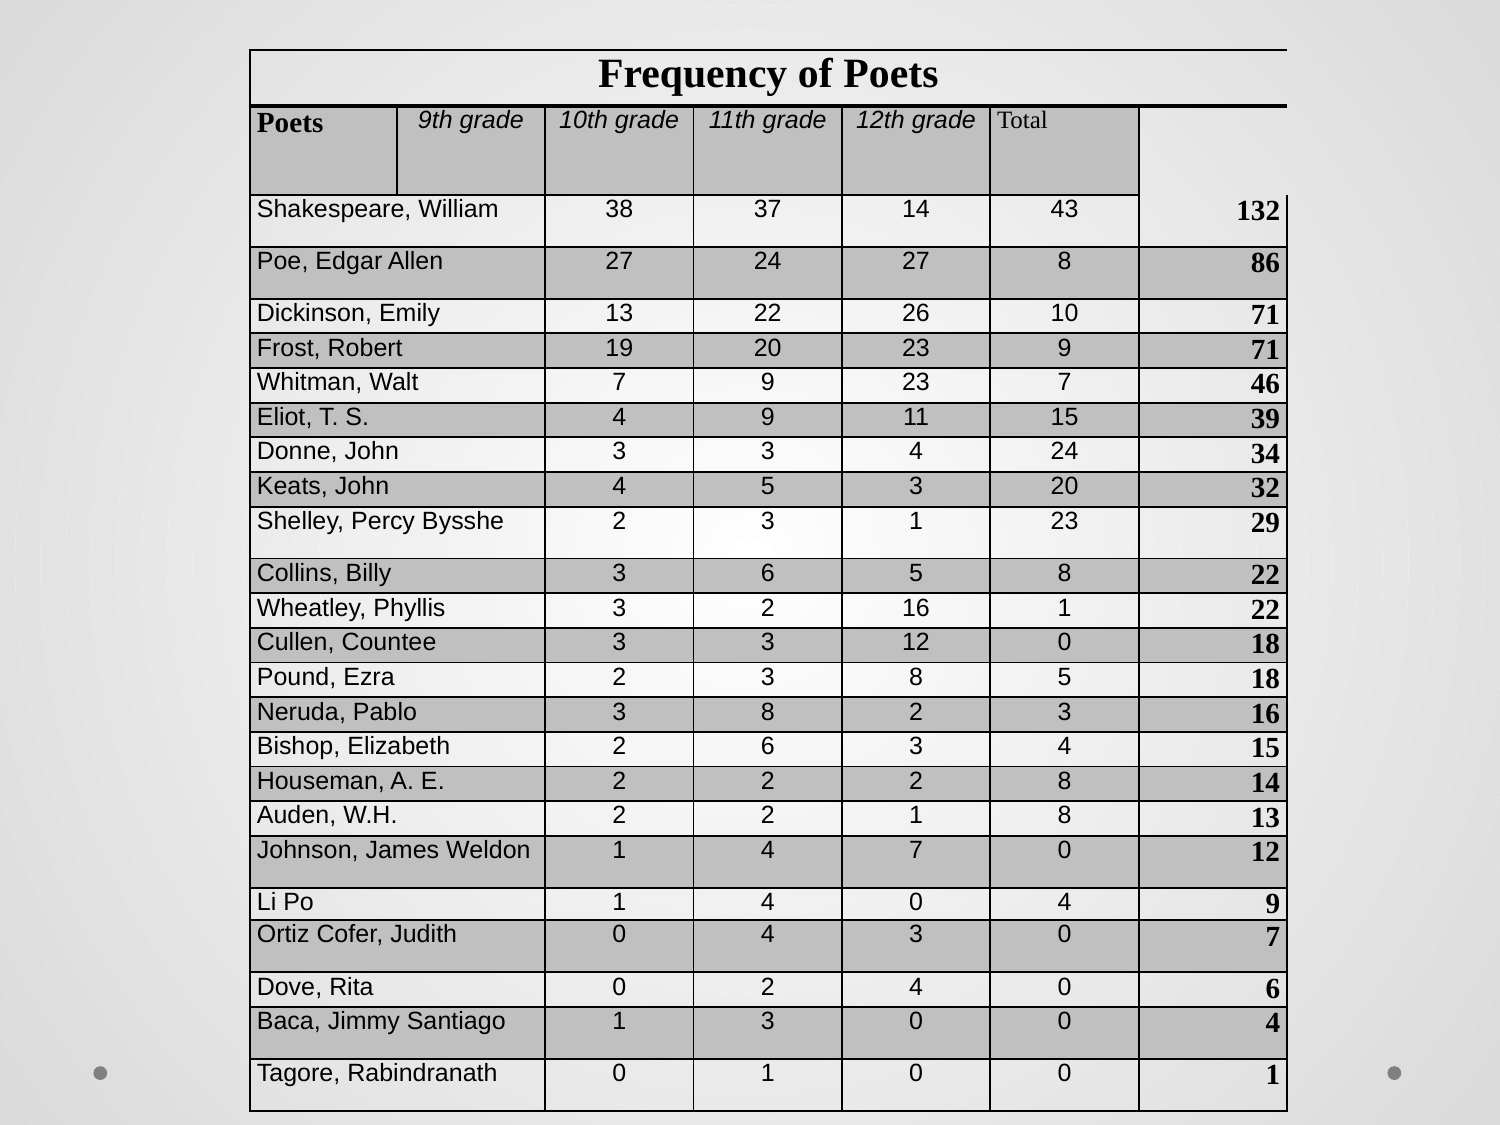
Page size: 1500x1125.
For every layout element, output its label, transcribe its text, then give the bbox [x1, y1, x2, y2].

table_cell 0 [546, 1060, 693, 1110]
table_cell 2 [546, 802, 693, 835]
table_cell 0 [991, 973, 1138, 1006]
table_cell 8 [991, 559, 1138, 592]
table_cell Auden, W.H. [251, 802, 544, 835]
table_cell 3 [546, 594, 693, 627]
table_cell 19 [546, 334, 693, 367]
table_cell 8 [991, 248, 1138, 298]
table_cell Tagore, Rabindranath [251, 1060, 544, 1110]
table_cell Li Po [251, 889, 544, 919]
table_cell 11th grade [694, 108, 841, 194]
table_cell 15 [991, 404, 1138, 436]
table_cell 4 [991, 733, 1138, 766]
table_cell 13 [546, 300, 693, 332]
table_cell 5 [991, 663, 1138, 696]
table_cell 3 [694, 508, 841, 558]
table_cell 2 [546, 733, 693, 766]
table_cell 12 [1140, 837, 1286, 887]
table_cell 3 [991, 698, 1138, 731]
table_cell 2 [694, 594, 841, 627]
table_cell 4 [694, 837, 841, 887]
table_cell 3 [546, 698, 693, 731]
table_cell 7 [991, 369, 1138, 402]
table_cell 1 [991, 594, 1138, 627]
table_cell Poe, Edgar Allen [251, 248, 544, 298]
table_cell Donne, John [251, 438, 544, 471]
table_cell 23 [991, 508, 1138, 558]
table_cell 3 [843, 473, 989, 506]
table_cell 1 [694, 1060, 841, 1110]
table_cell 4 [843, 973, 989, 1006]
table_cell 1 [546, 889, 693, 919]
table_cell 11 [843, 404, 989, 436]
table_cell Collins, Billy [251, 559, 544, 592]
table_cell 3 [843, 921, 989, 971]
table_cell 3 [843, 733, 989, 766]
table_cell 12th grade [843, 108, 989, 194]
table_cell 7 [843, 837, 989, 887]
table_cell 71 [1140, 300, 1286, 332]
table_cell 0 [991, 837, 1138, 887]
table_cell 43 [991, 196, 1138, 246]
table_cell 16 [1140, 698, 1286, 731]
table_cell 86 [1140, 248, 1286, 298]
table_cell Total [991, 108, 1138, 194]
table_cell 9th grade [398, 108, 544, 194]
table_cell 14 [843, 196, 989, 246]
table_cell 3 [694, 663, 841, 696]
table_cell 6 [694, 733, 841, 766]
table_cell Dove, Rita [251, 973, 544, 1006]
table_cell 22 [1140, 559, 1286, 592]
table_cell 6 [694, 559, 841, 592]
table_cell 4 [694, 921, 841, 971]
table_cell 4 [843, 438, 989, 471]
table_cell 18 [1140, 663, 1286, 696]
table_cell 22 [1140, 594, 1286, 627]
table_cell Pound, Ezra [251, 663, 544, 696]
table_cell 3 [694, 1008, 841, 1058]
table_cell 132 [1140, 195, 1286, 246]
table_cell 2 [694, 767, 841, 800]
table_cell 3 [546, 559, 693, 592]
table_cell 0 [991, 1008, 1138, 1058]
table_cell 34 [1140, 438, 1286, 471]
table_cell 3 [694, 438, 841, 471]
table_cell 27 [843, 248, 989, 298]
table_cell 23 [843, 369, 989, 402]
table_cell 13 [1140, 802, 1286, 835]
table_cell 29 [1140, 508, 1286, 558]
table_cell Frost, Robert [251, 334, 544, 367]
table_cell Dickinson, Emily [251, 300, 544, 332]
table_cell Cullen, Countee [251, 629, 544, 662]
table_cell 9 [1140, 889, 1286, 919]
table_cell 23 [843, 334, 989, 367]
table_cell 2 [694, 973, 841, 1006]
table_cell 6 [1140, 973, 1286, 1006]
table_cell 8 [694, 698, 841, 731]
table_cell 1 [546, 1008, 693, 1058]
table_cell 12 [843, 629, 989, 662]
table_cell 7 [546, 369, 693, 402]
table_cell 9 [991, 334, 1138, 367]
table_cell Keats, John [251, 473, 544, 506]
table_cell 0 [546, 973, 693, 1006]
table_cell Neruda, Pablo [251, 698, 544, 731]
table_cell 22 [694, 300, 841, 332]
table_cell 1 [843, 508, 989, 558]
table_cell 20 [694, 334, 841, 367]
table_cell Houseman, A. E. [251, 767, 544, 800]
table_cell 4 [546, 473, 693, 506]
table_cell 1 [843, 802, 989, 835]
table_cell 0 [843, 889, 989, 919]
table_cell 0 [991, 1060, 1138, 1110]
table_cell Eliot, T. S. [251, 404, 544, 436]
table_cell 0 [546, 921, 693, 971]
table_cell 37 [694, 196, 841, 246]
table_cell 26 [843, 300, 989, 332]
table_cell 1 [546, 837, 693, 887]
table_cell 8 [991, 802, 1138, 835]
table_cell 5 [694, 473, 841, 506]
table_cell 27 [546, 248, 693, 298]
table_cell Johnson, James Weldon [251, 837, 544, 887]
table_cell 24 [694, 248, 841, 298]
table_cell 2 [546, 663, 693, 696]
table_cell Bishop, Elizabeth [251, 733, 544, 766]
table_cell 8 [843, 663, 989, 696]
table_cell 24 [991, 438, 1138, 471]
table_cell Shakespeare, William [251, 196, 544, 246]
table_cell 2 [843, 698, 989, 731]
table_cell 15 [1140, 733, 1286, 766]
table_cell 10 [991, 300, 1138, 332]
table_cell 7 [1140, 921, 1286, 971]
table_cell Shelley, Percy Bysshe [251, 508, 544, 558]
table_cell 2 [546, 508, 693, 558]
table_cell 2 [843, 767, 989, 800]
table_cell 9 [694, 369, 841, 402]
table_cell 4 [991, 889, 1138, 919]
table_cell 3 [546, 438, 693, 471]
table_cell 1 [1140, 1060, 1286, 1110]
table_cell 2 [694, 802, 841, 835]
table_cell 20 [991, 473, 1138, 506]
table_cell Poets [251, 108, 396, 194]
table_cell [1140, 108, 1287, 195]
table_cell Whitman, Walt [251, 369, 544, 402]
table_cell 9 [694, 404, 841, 436]
table_cell 71 [1140, 334, 1286, 367]
table_cell 39 [1140, 404, 1286, 436]
table_cell 3 [694, 629, 841, 662]
table_cell 18 [1140, 629, 1286, 662]
table_cell 38 [546, 196, 693, 246]
table_cell 0 [843, 1008, 989, 1058]
table_header Frequency of Poets [251, 51, 1287, 104]
table_cell 4 [1140, 1008, 1286, 1058]
table_cell Wheatley, Phyllis [251, 594, 544, 627]
table_cell 0 [991, 629, 1138, 662]
table_cell 3 [546, 629, 693, 662]
table_cell 4 [694, 889, 841, 919]
table_cell 16 [843, 594, 989, 627]
table_cell 0 [991, 921, 1138, 971]
table_cell 5 [843, 559, 989, 592]
table_cell 2 [546, 767, 693, 800]
table_cell 32 [1140, 473, 1286, 506]
table_cell 4 [546, 404, 693, 436]
table_cell 46 [1140, 369, 1286, 402]
table_cell Baca, Jimmy Santiago [251, 1008, 544, 1058]
table_cell 0 [843, 1060, 989, 1110]
table_cell 8 [991, 767, 1138, 800]
table_cell Ortiz Cofer, Judith [251, 921, 544, 971]
table_cell 10th grade [546, 108, 693, 194]
table_cell 14 [1140, 767, 1286, 800]
